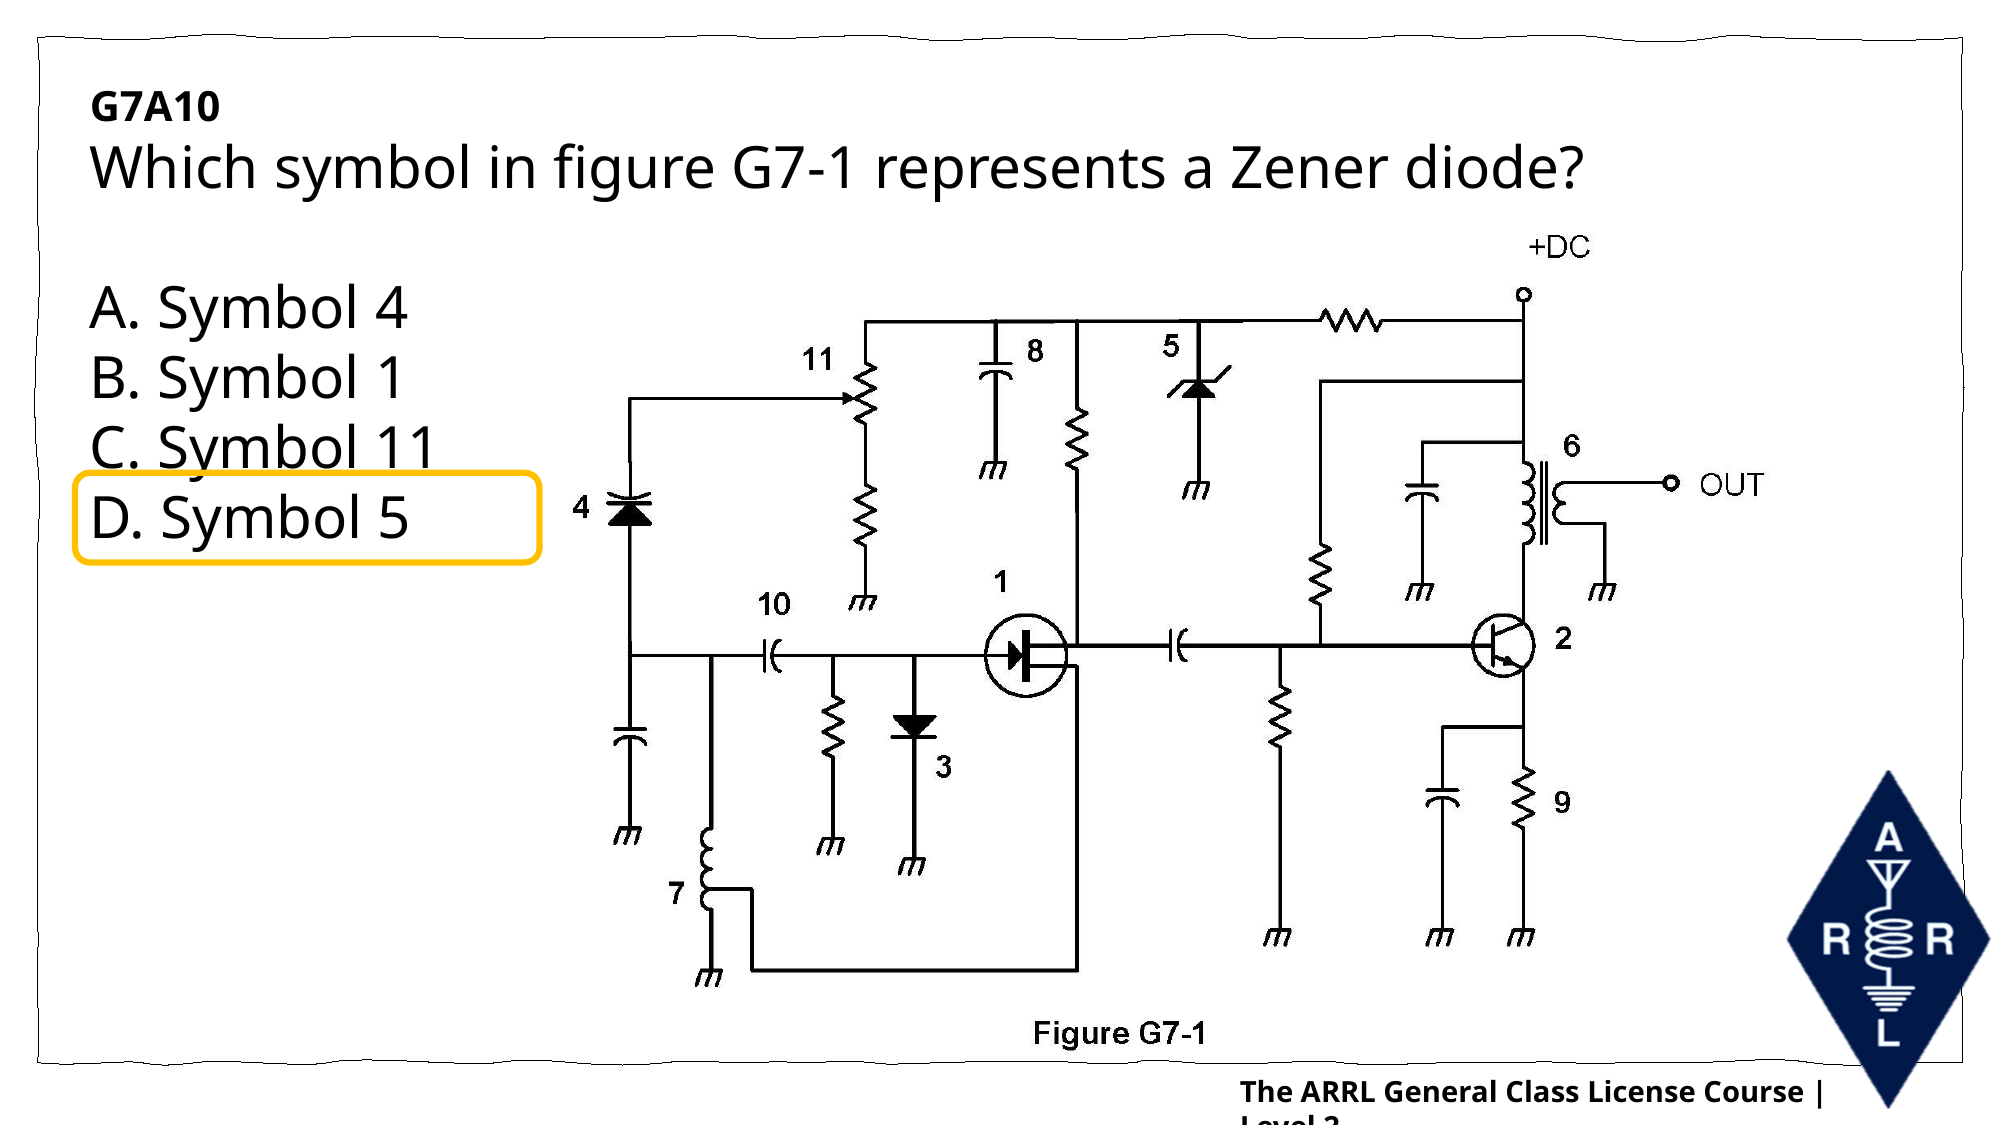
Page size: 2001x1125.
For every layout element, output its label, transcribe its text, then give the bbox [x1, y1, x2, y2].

text_box G7A10 Which symbol in figure G7-1 represents a Zener diode? A. Symbol 4 B. Symbol 1 C. Symbol 11 D. Symbol 5 [75, 72, 1850, 558]
text_box [73, 471, 541, 564]
picture [558, 218, 1999, 1125]
